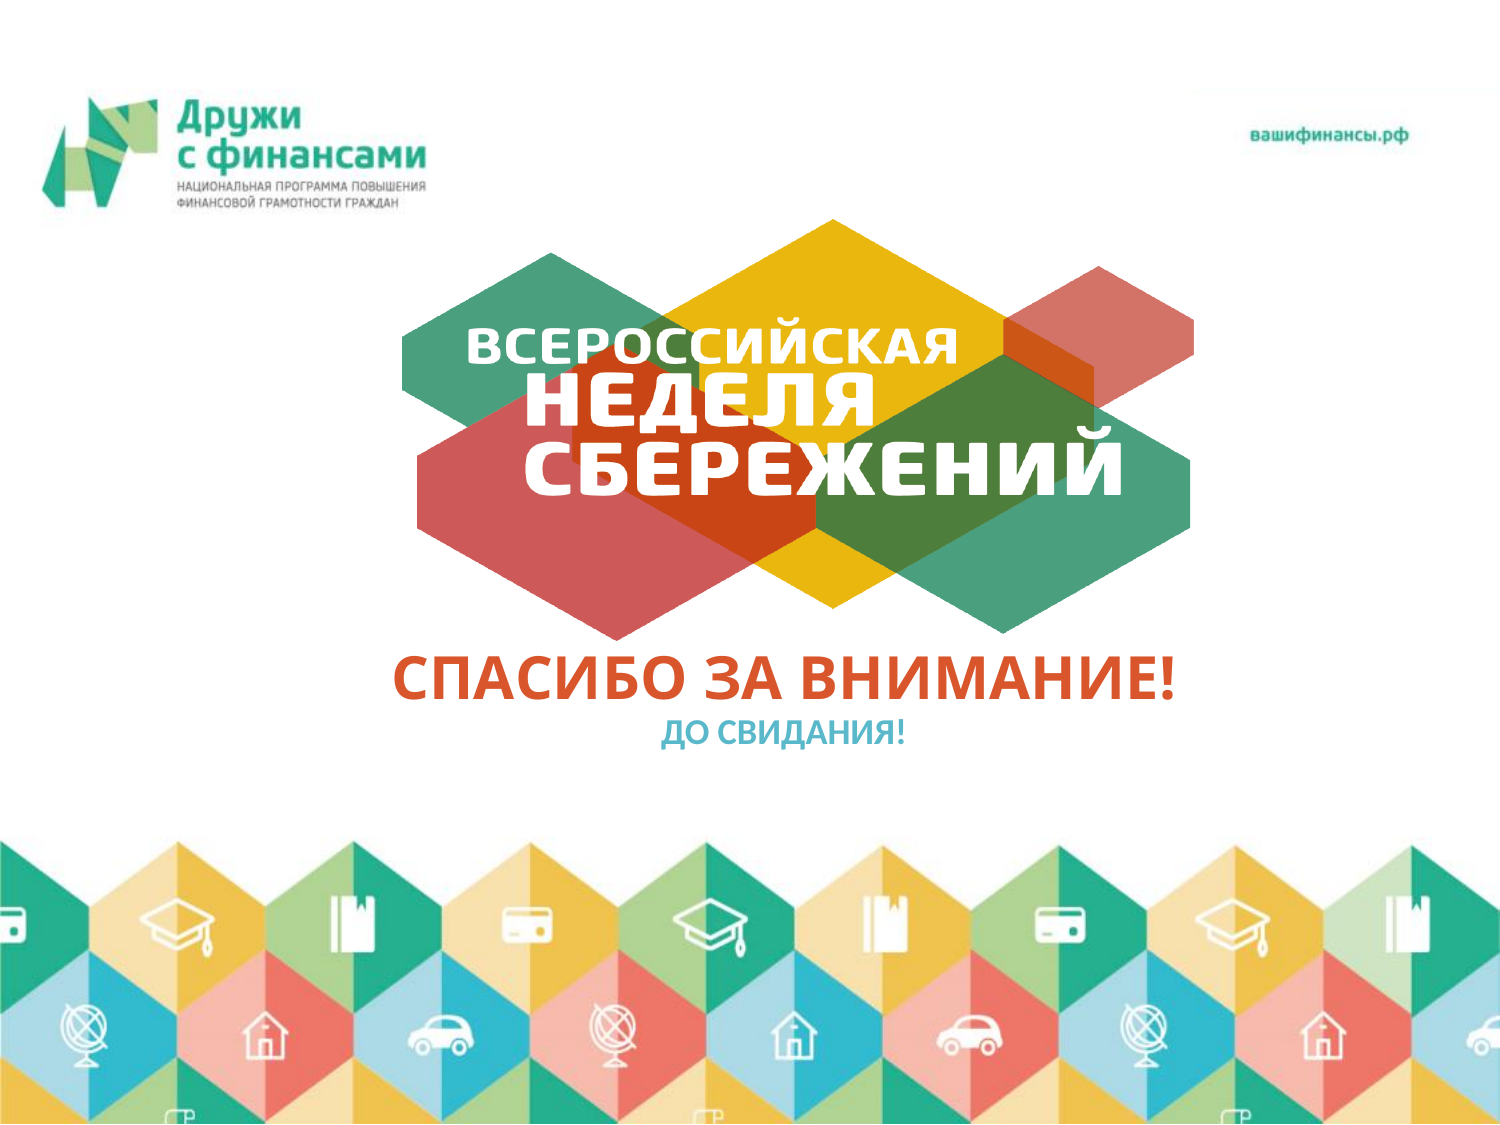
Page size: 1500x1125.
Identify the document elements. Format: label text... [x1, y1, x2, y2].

picture [0, 0, 1500, 1124]
picture [1234, 108, 1498, 166]
title СПАСИБО ЗА ВНИМАНИЕ! ДО СВИДАНИЯ! [117, 640, 1452, 806]
